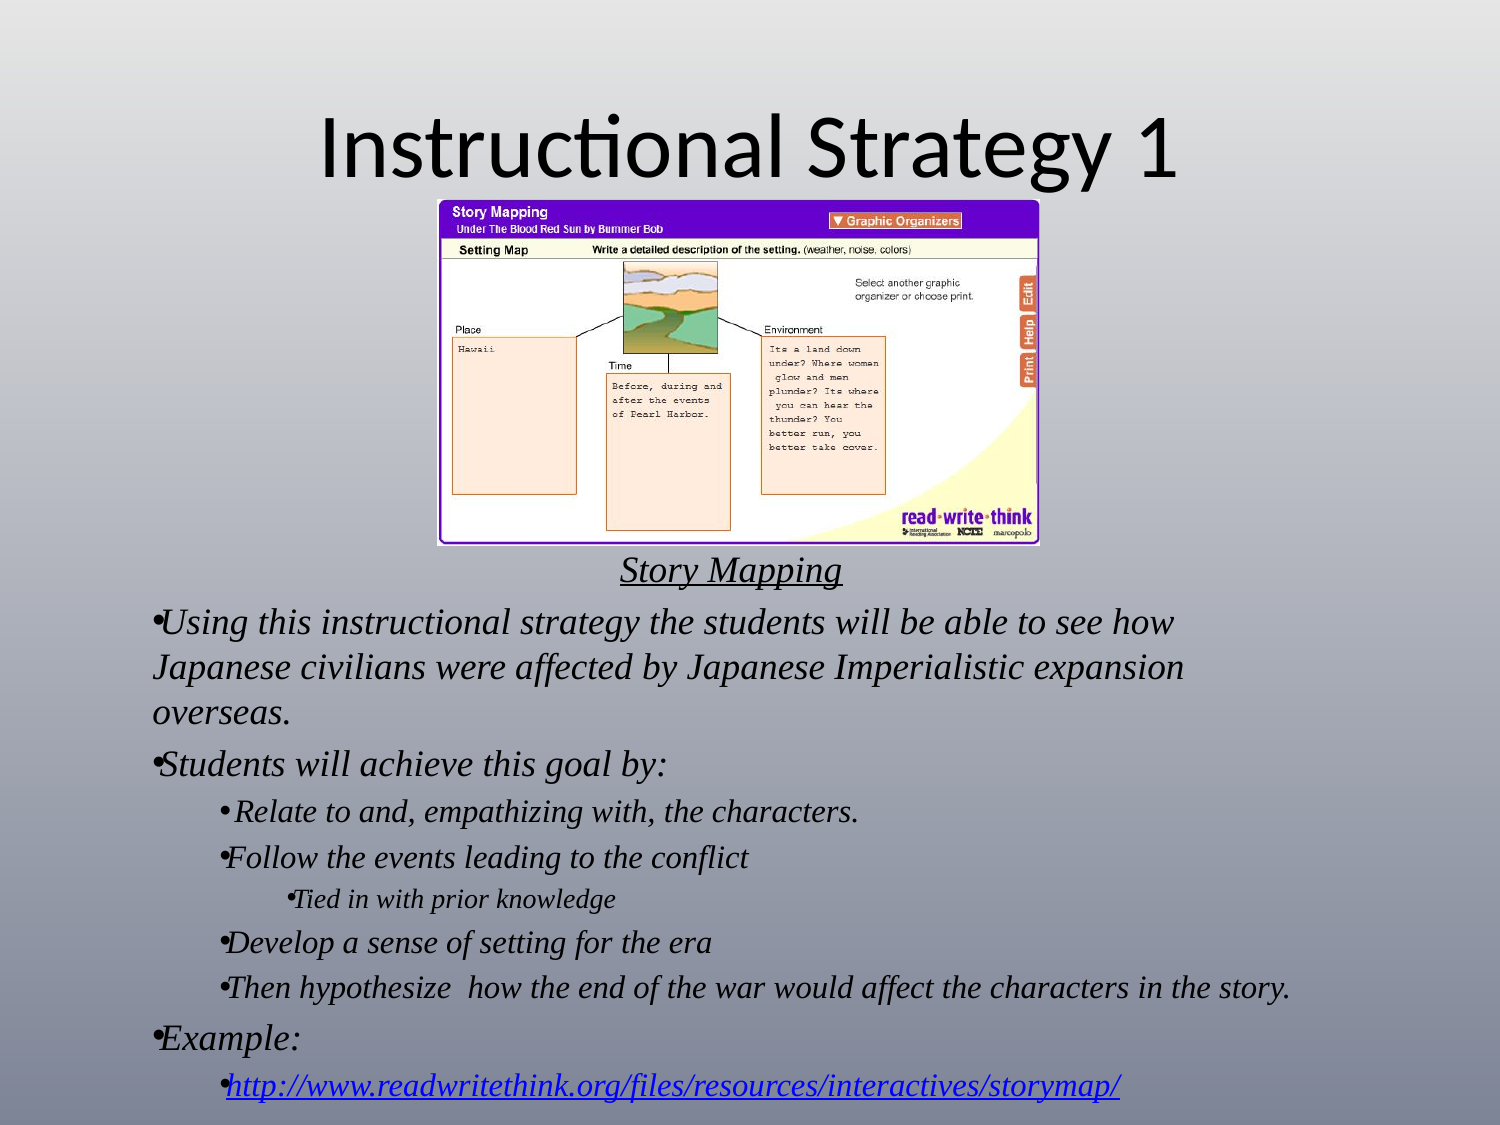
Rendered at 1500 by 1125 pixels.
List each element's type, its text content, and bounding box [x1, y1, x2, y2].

title Instructional Strategy 1 [112, 75, 1388, 317]
picture [437, 199, 1040, 547]
subtitle Story Mapping Using this instructional strategy the students will be able to see how Japanese civilians were affected by Japanese Imperialistic expansion overseas. Students will achieve this goal by: Relate to and, empathizing with, the characters. Follow the events leading to the conflict Tied in with prior knowledge Develop a sense of setting for the era Then hypothesize how the end of the war would affect the characters in the story. Example: http://www.readwritethink.org/files/resources/interactives/storymap/ [137, 537, 1325, 1125]
